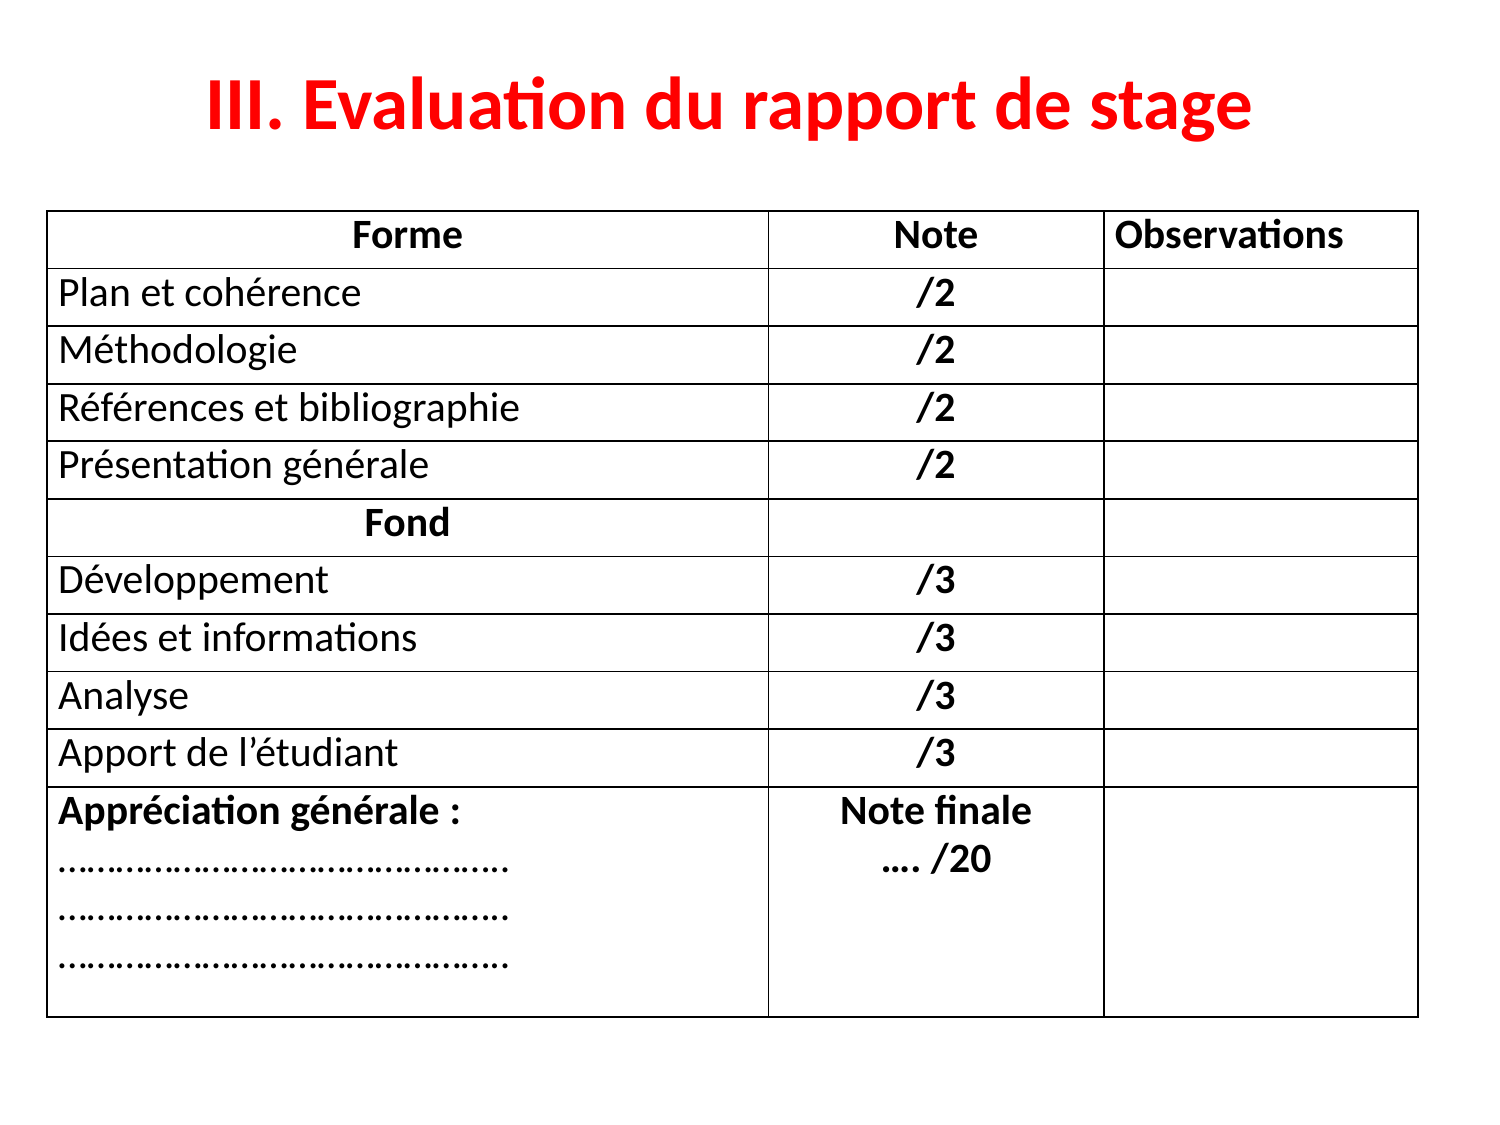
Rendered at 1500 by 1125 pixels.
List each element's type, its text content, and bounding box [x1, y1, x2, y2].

table_cell Note finale …. /20 [769, 788, 1103, 1016]
table_cell [1105, 269, 1417, 325]
table_cell [1105, 385, 1417, 440]
table_cell [1105, 730, 1417, 786]
text_box III. Evaluation du rapport de stage [117, 46, 1360, 152]
table_cell [1105, 788, 1417, 1016]
table_cell /2 [769, 269, 1103, 325]
table_cell Plan et cohérence [48, 269, 768, 325]
table_cell [1105, 500, 1417, 556]
table_cell [1105, 557, 1417, 613]
table_header Observations [1105, 212, 1417, 268]
table_cell /3 [769, 615, 1103, 671]
table_cell /3 [769, 557, 1103, 613]
table_cell /3 [769, 730, 1103, 786]
table_cell Références et bibliographie [48, 385, 768, 440]
table_cell /3 [769, 672, 1103, 728]
table_cell Développement [48, 557, 768, 613]
table_cell Analyse [48, 672, 768, 728]
table_cell [1105, 615, 1417, 671]
table_cell [1105, 327, 1417, 383]
table_cell [769, 500, 1103, 556]
table_cell /2 [769, 442, 1103, 498]
table_cell Méthodologie [48, 327, 768, 383]
table_header Forme [48, 212, 768, 268]
table_cell Appréciation générale : ……………………………………….. ……………………………………….. ……………………………………….. [48, 788, 768, 1016]
table_header Note [769, 212, 1103, 268]
table_cell /2 [769, 385, 1103, 440]
table_cell Présentation générale [48, 442, 768, 498]
table_cell Idées et informations [48, 615, 768, 671]
table_cell [1105, 672, 1417, 728]
table_cell Fond [48, 500, 768, 556]
table_cell /2 [769, 327, 1103, 383]
table_cell [1105, 442, 1417, 498]
table_cell Apport de l’étudiant [48, 730, 768, 786]
